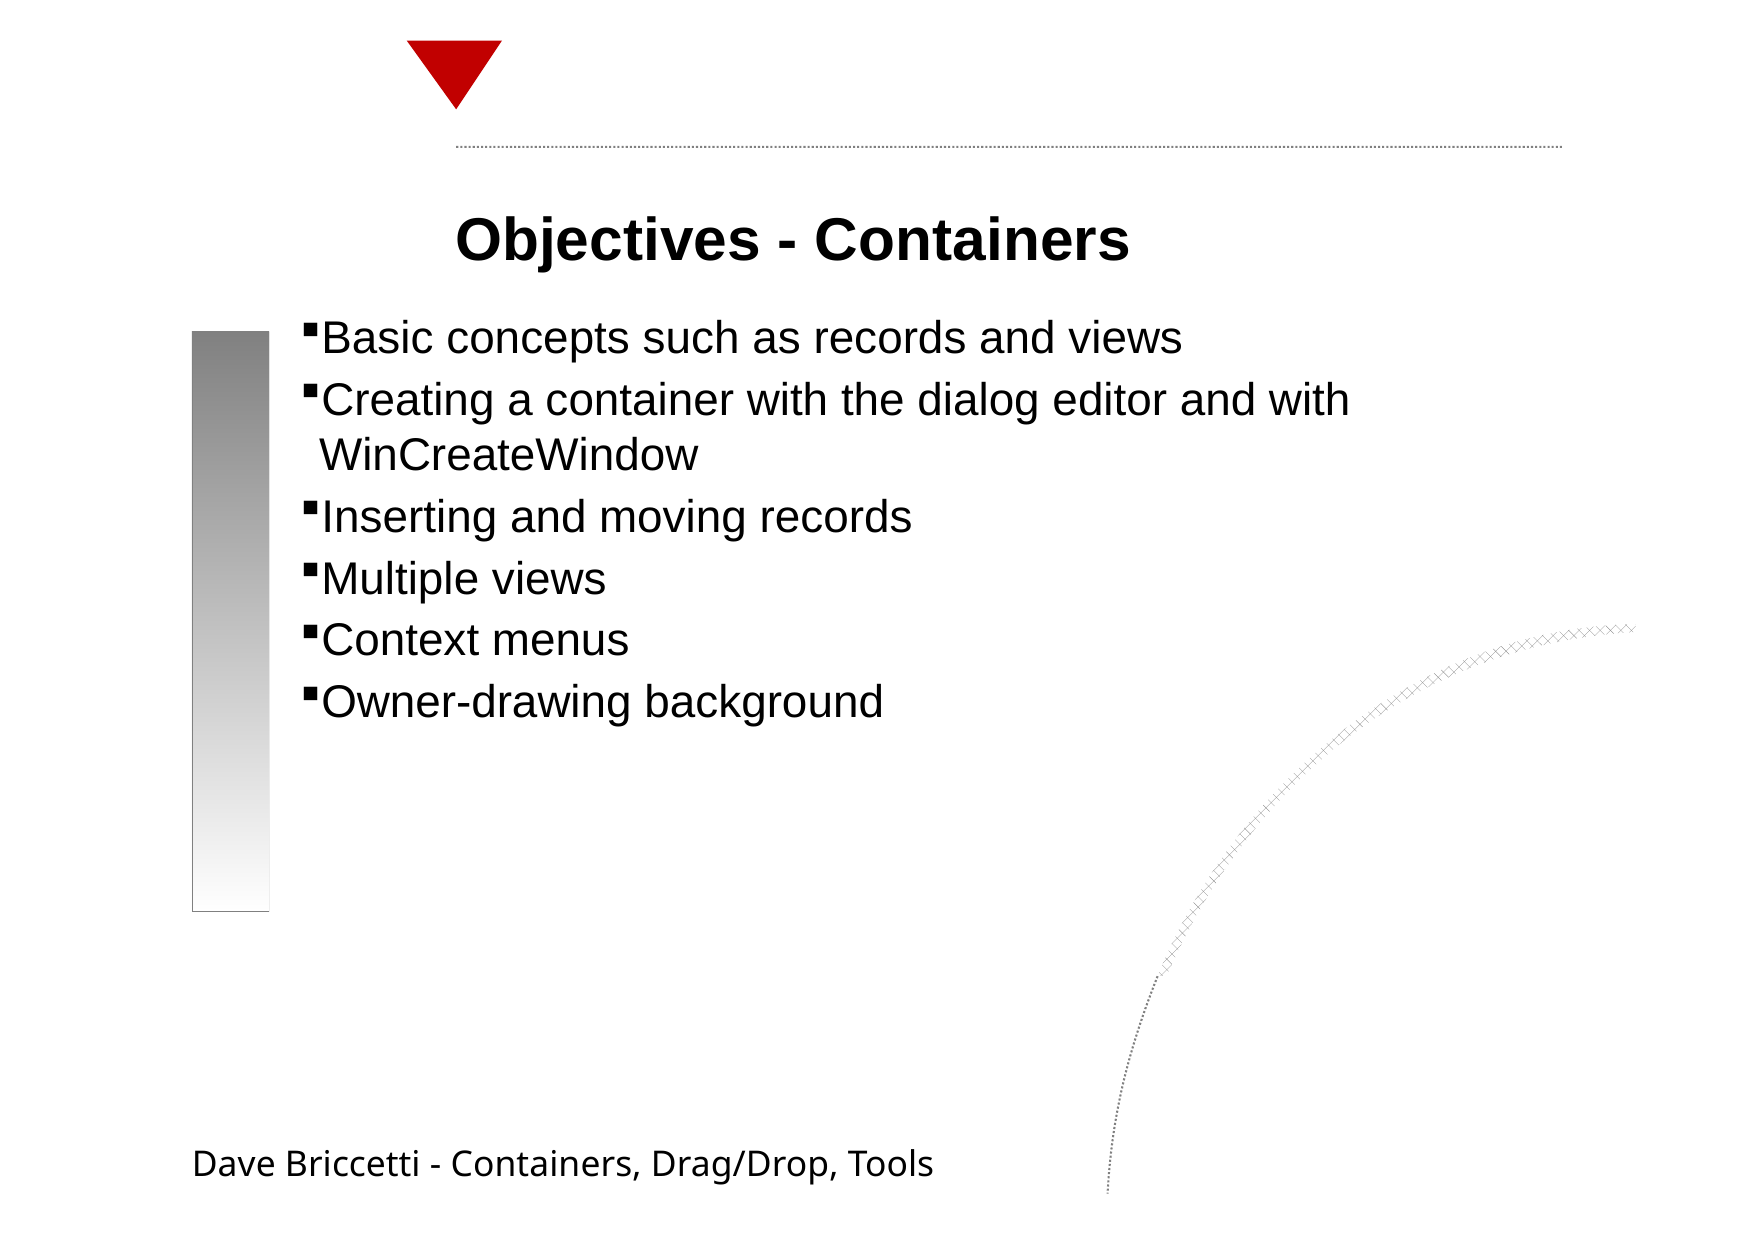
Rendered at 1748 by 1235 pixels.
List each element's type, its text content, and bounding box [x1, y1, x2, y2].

text_box [1112, 976, 1158, 1141]
text_box [1157, 727, 1363, 977]
text_box Objectives - Containers [455, 200, 1568, 273]
text_box [191, 331, 270, 912]
text_box [1561, 624, 1636, 642]
text_box Dave Briccetti - Containers, Drag/Drop, Tools [191, 1141, 1505, 1184]
text_box [406, 40, 503, 110]
text_box Basic concepts such as records and views Creating a container with the dialog editor and with WinCreateWindow Inserting and moving records Multiple views Context menus Owner-drawing background [300, 307, 1561, 727]
